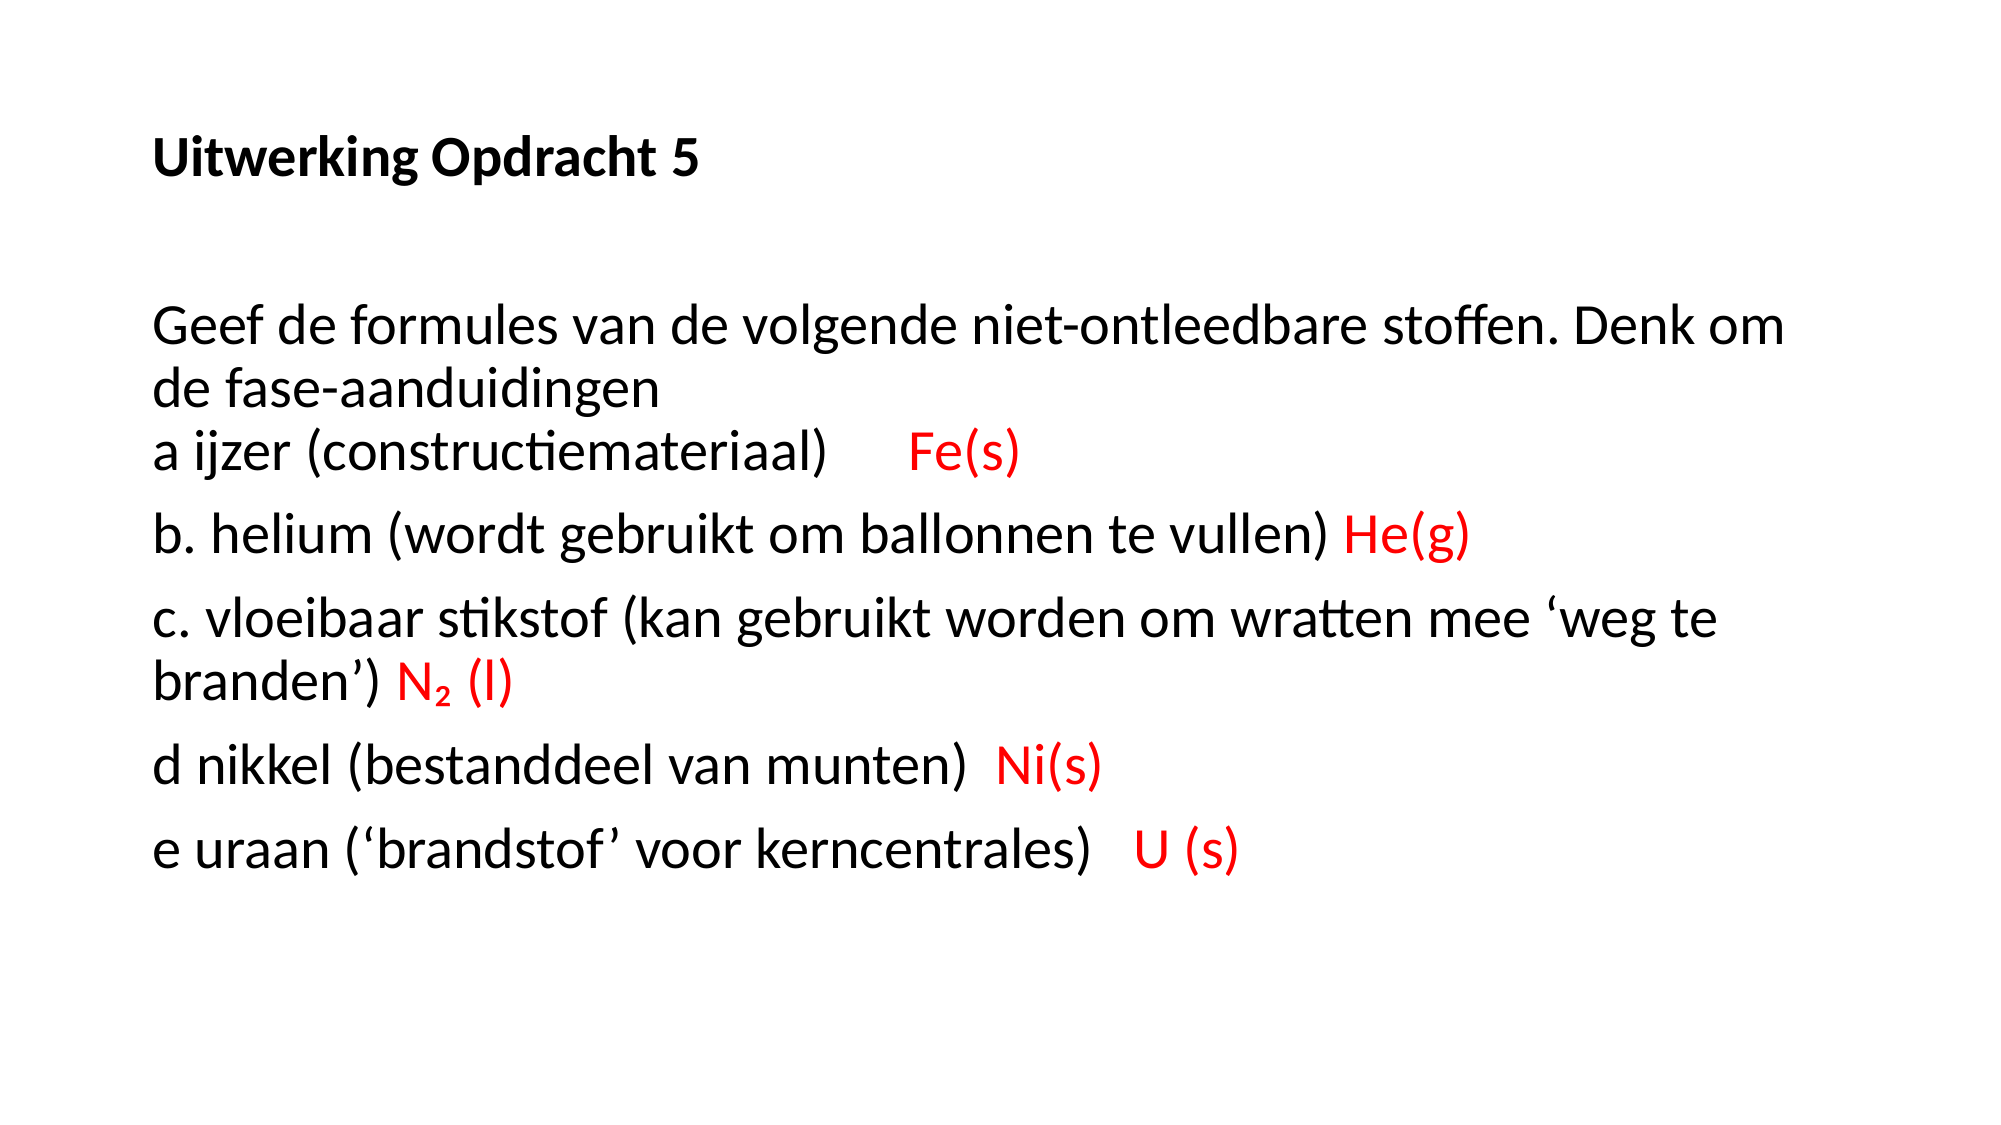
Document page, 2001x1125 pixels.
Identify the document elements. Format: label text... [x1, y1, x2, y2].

list Uitwerking Opdracht 5 Geef de formules van de volgende niet-ontleedbare stoffen. Denk om de fase-aanduidingen a ijzer (constructiemateriaal) Fe(s) b. helium (wordt gebruikt om ballonnen te vullen) He(g) c. vloeibaar stikstof (kan gebruikt worden om wratten mee ‘weg te branden’) N₂ (l) d nikkel (bestanddeel van munten) Ni(s) e uraan (‘brandstof’ voor kerncentrales) U (s) [137, 118, 1863, 1014]
